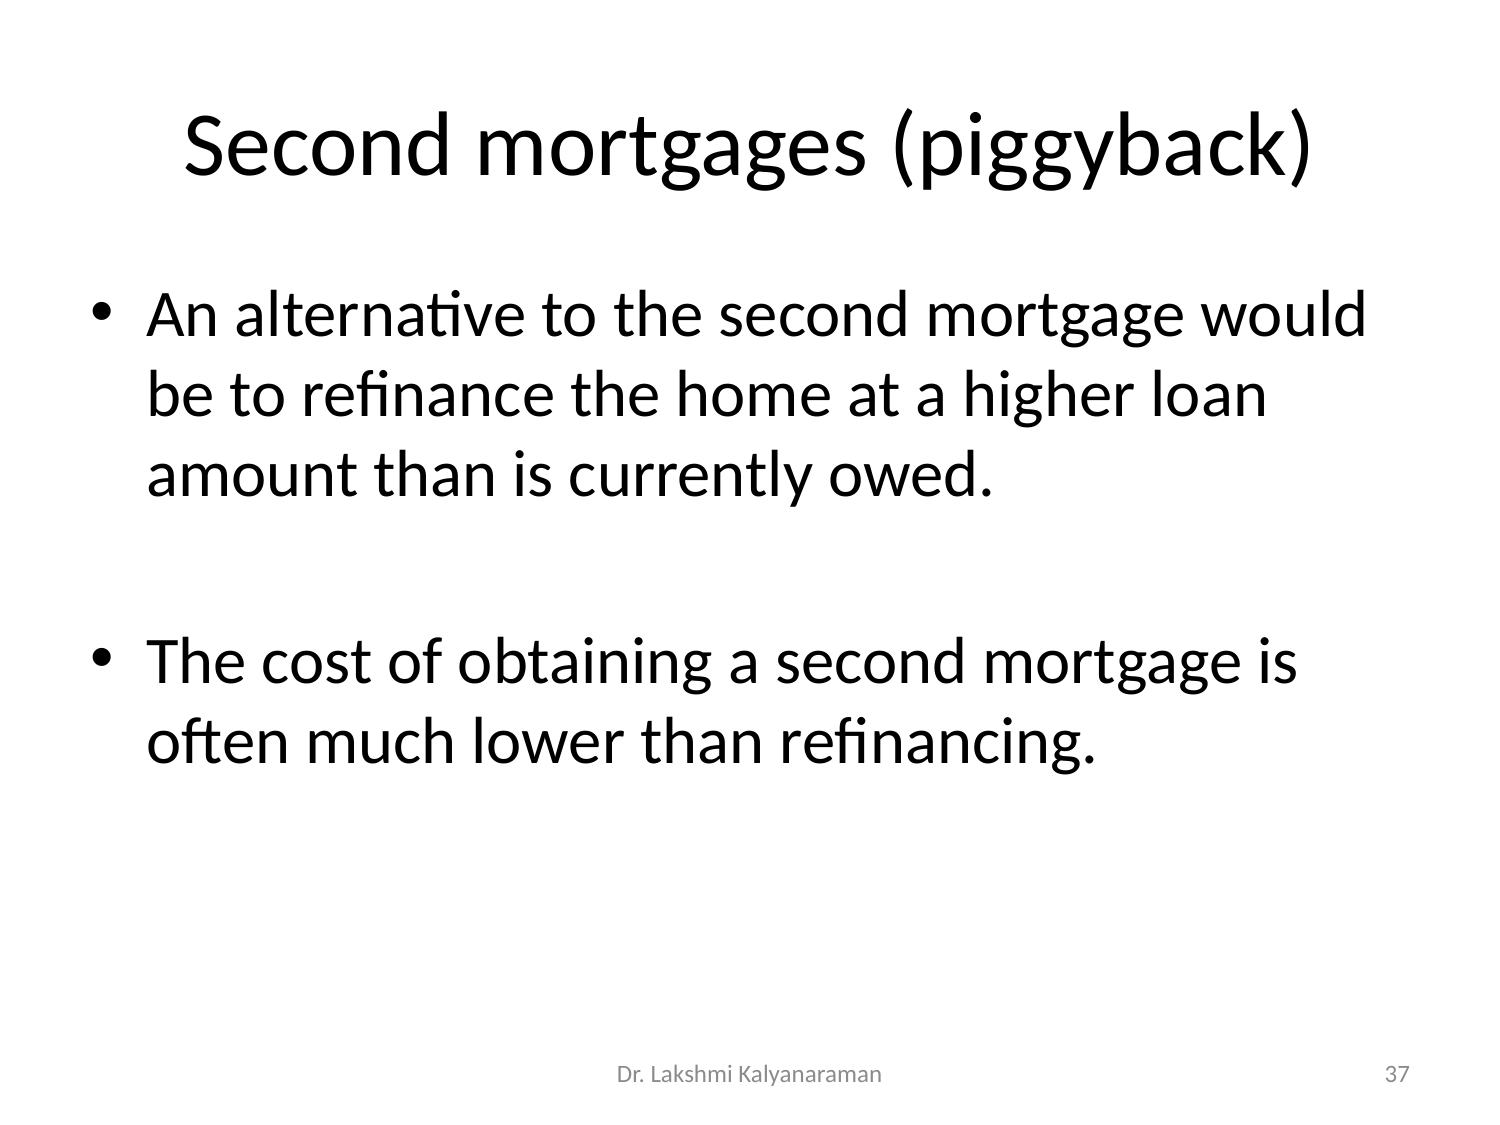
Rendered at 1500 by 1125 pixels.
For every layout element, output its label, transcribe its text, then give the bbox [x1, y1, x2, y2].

footer Dr. Lakshmi Kalyanaraman [512, 1042, 988, 1103]
title Second mortgages (piggyback) [75, 45, 1425, 233]
slide_number 37 [1074, 1042, 1425, 1103]
list An alternative to the second mortgage would be to refinance the home at a higher loan amount than is currently owed. The cost of obtaining a second mortgage is often much lower than refinancing. [75, 262, 1425, 1005]
